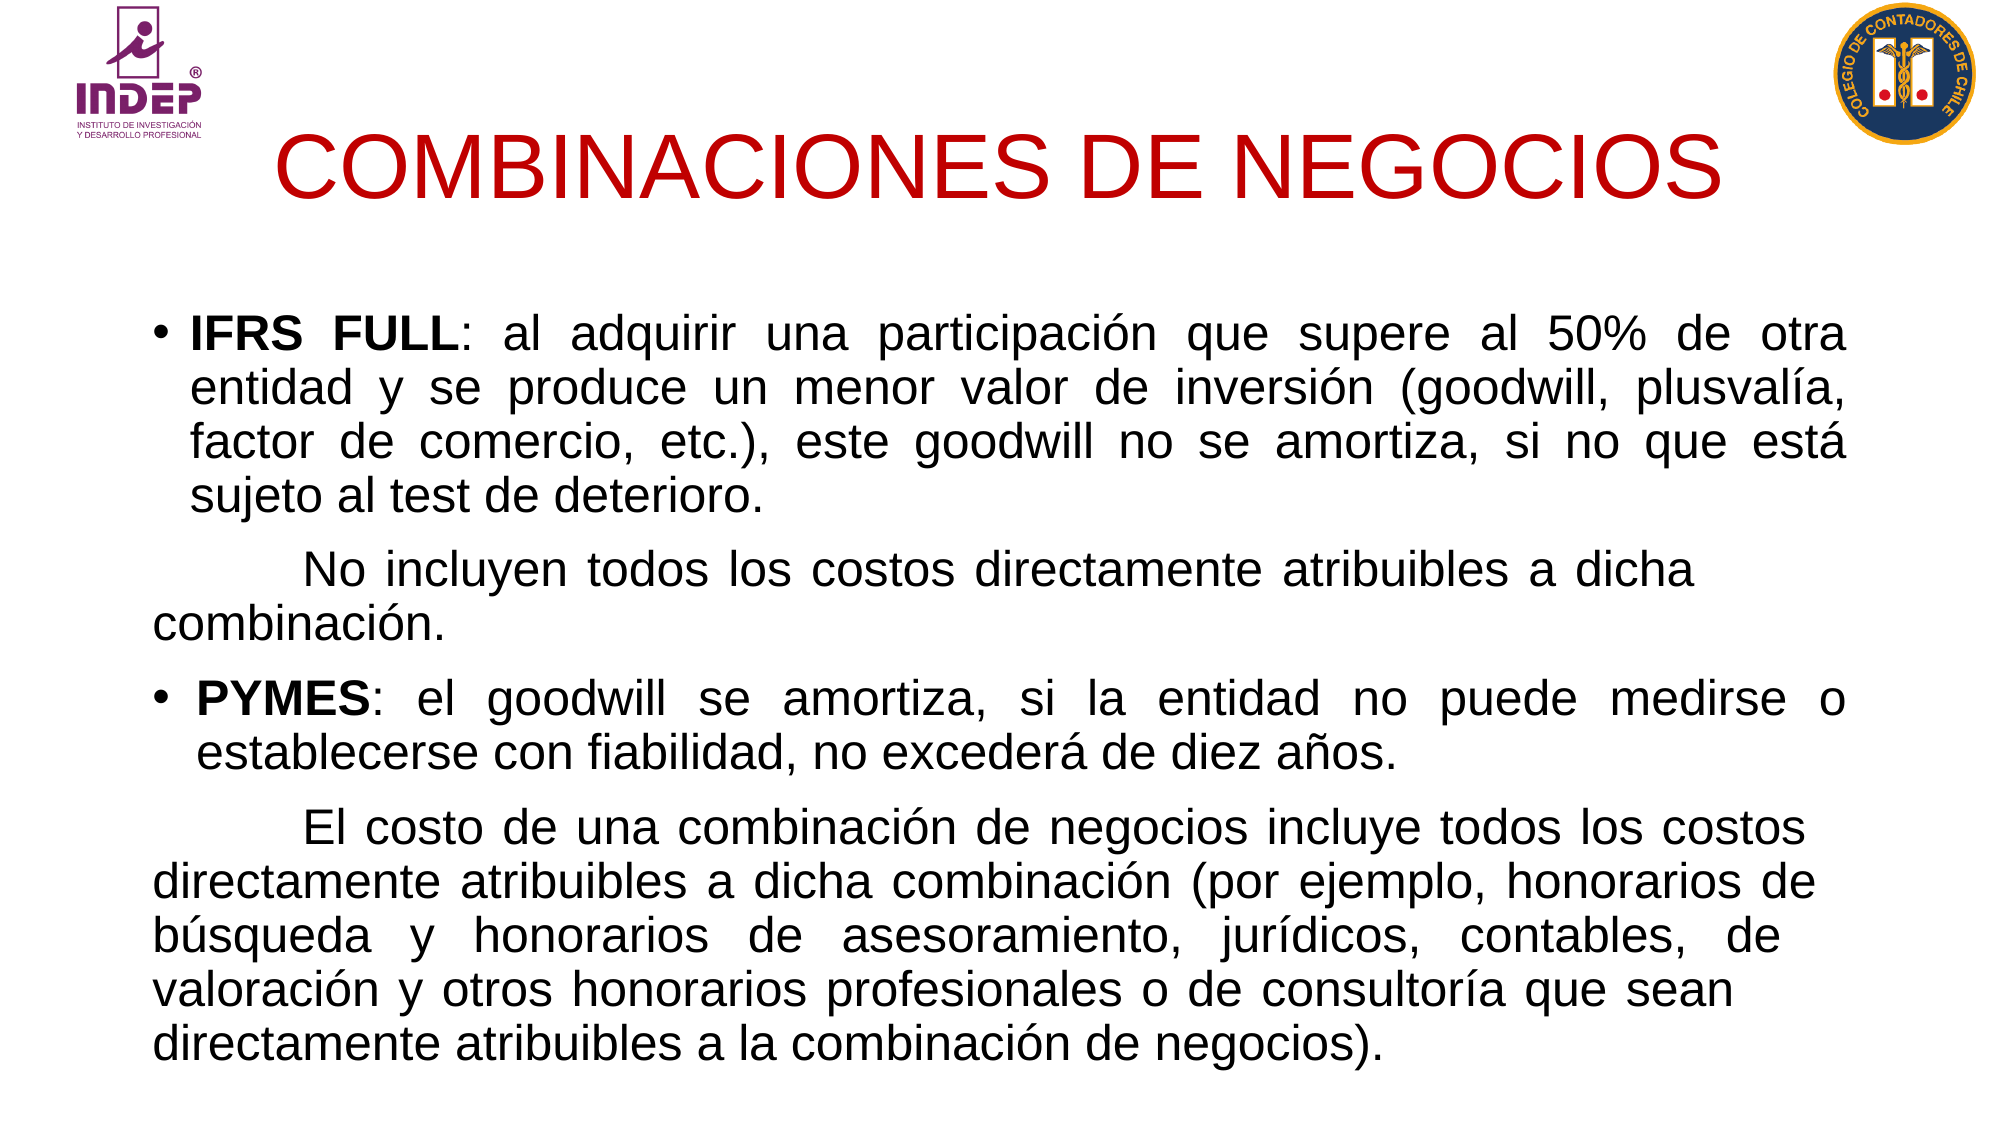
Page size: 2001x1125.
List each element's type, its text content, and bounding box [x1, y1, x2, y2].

title COMBINACIONES DE NEGOCIOS [137, 59, 1863, 278]
list IFRS FULL: al adquirir una participación que supere al 50% de otra entidad y se produce un menor valor de inversión (goodwill, plusvalía, factor de comercio, etc.), este goodwill no se amortiza, si no que está sujeto al test de deterioro. No incluyen todos los costos directamente atribuibles a dicha combinación. PYMES: el goodwill se amortiza, si la entidad no puede medirse o establecerse con fiabilidad, no excederá de diez años. El costo de una combinación de negocios incluye todos los costos directamente atribuibles a dicha combinación (por ejemplo, honorarios de búsqueda y honorarios de asesoramiento, jurídicos, contables, de valoración y otros honorarios profesionales o de consultoría que sean directamente atribuibles a la combinación de negocios). [137, 299, 1863, 1089]
picture [0, 0, 276, 181]
picture [1832, 2, 1976, 145]
